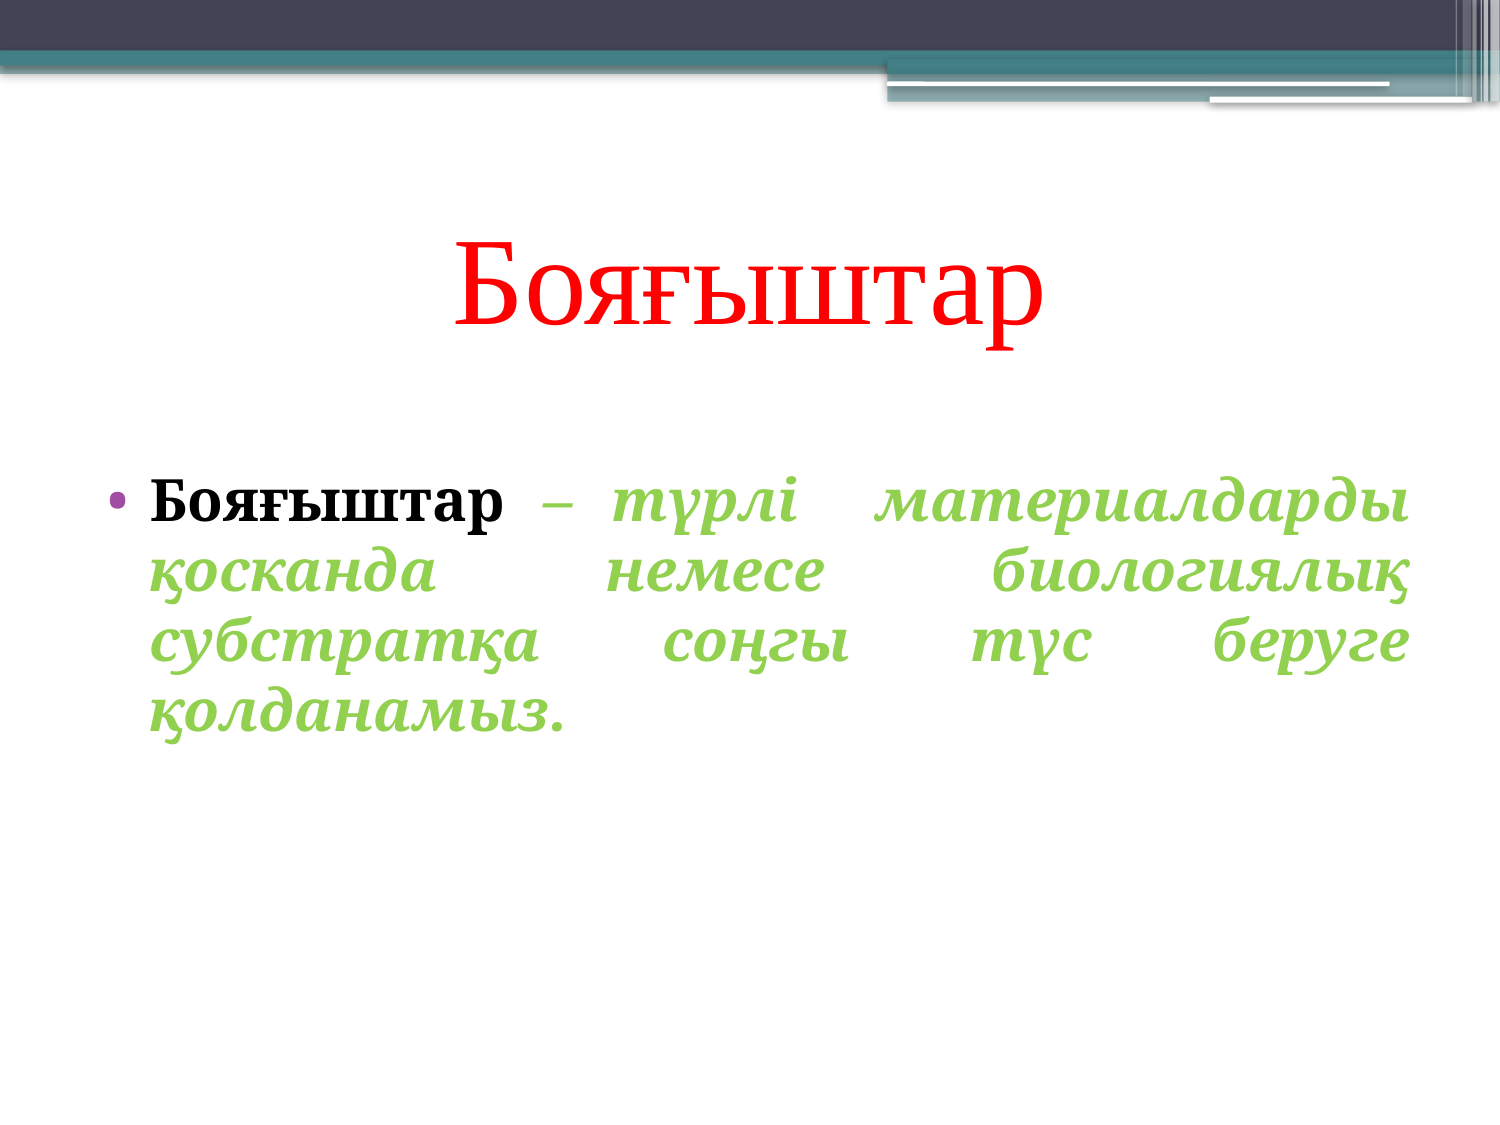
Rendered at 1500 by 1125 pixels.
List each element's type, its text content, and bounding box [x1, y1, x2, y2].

title Бояғыштар [75, 187, 1425, 363]
list Бояғыштар – түрлі материалдарды қосканда немесе биологиялық субстратқа соңгы түс беруге қолданамыз. [75, 456, 1425, 1079]
